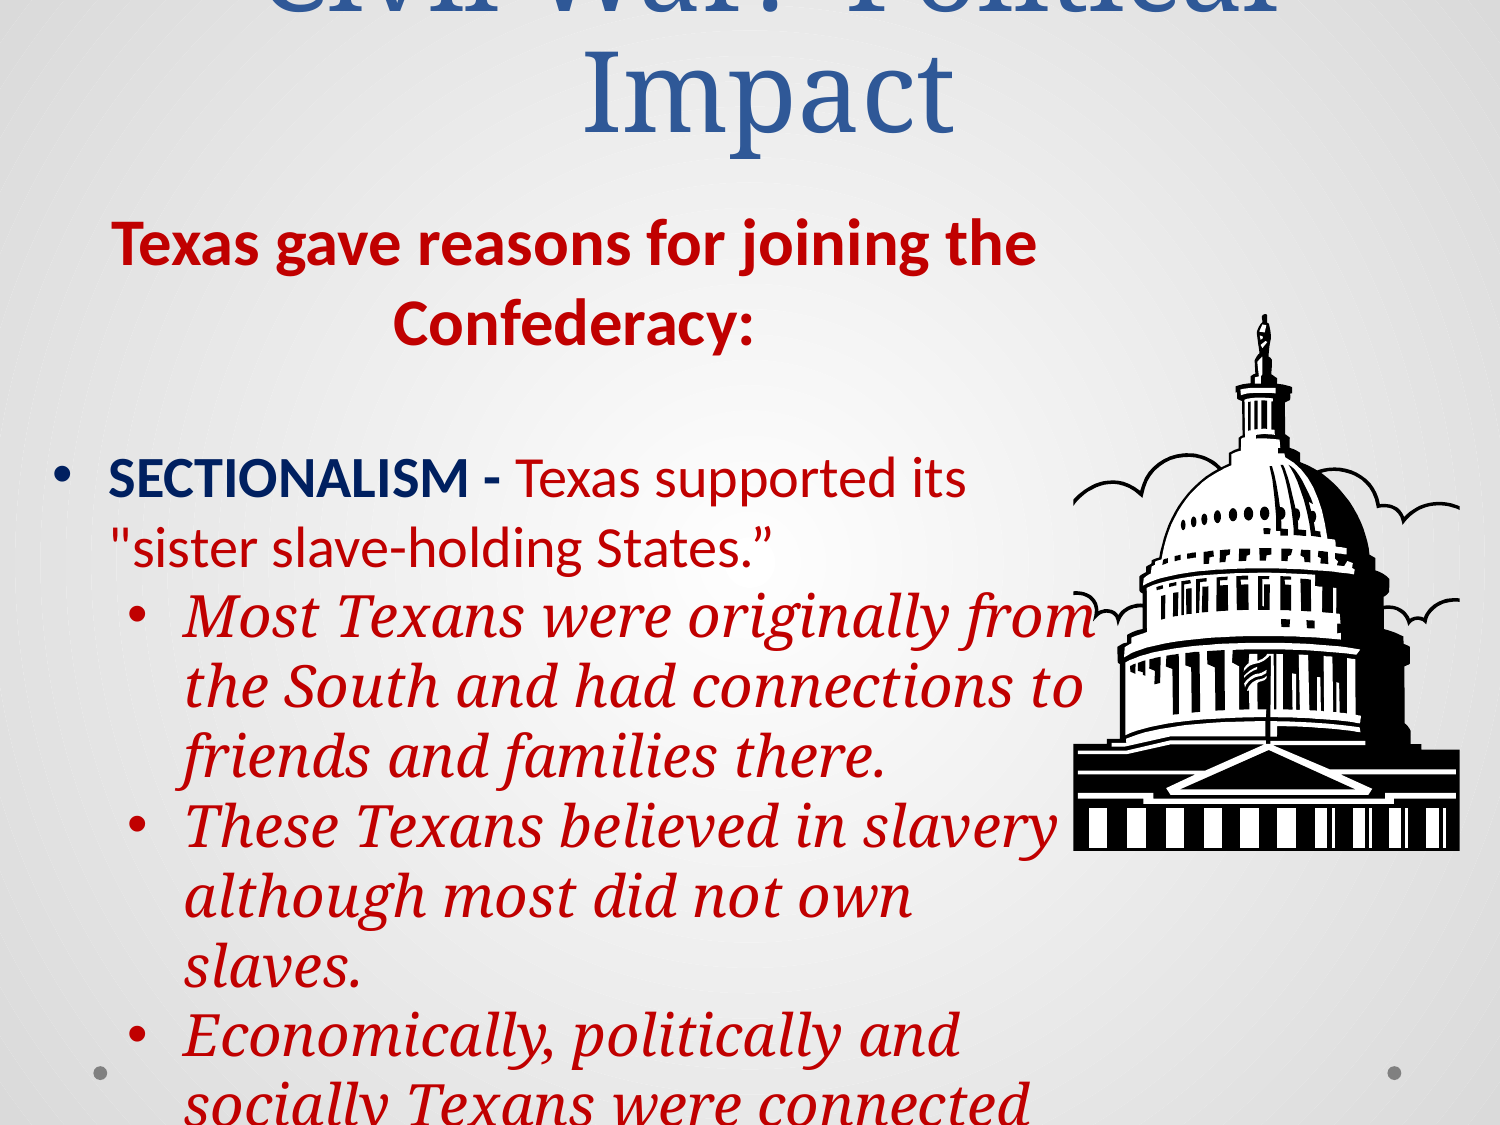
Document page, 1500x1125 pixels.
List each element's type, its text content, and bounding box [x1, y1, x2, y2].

picture [1073, 312, 1460, 852]
title Civil War: Political Impact [75, 24, 1463, 163]
text_box Texas gave reasons for joining the Confederacy: SECTIONALISM - Texas supported its "sister slave-holding States.” Most Texans were originally from the South and had connections to friends and families there. These Texans believed in slavery although most did not own slaves. Economically, politically and socially Texans were connected to the South. [37, 191, 1113, 1125]
